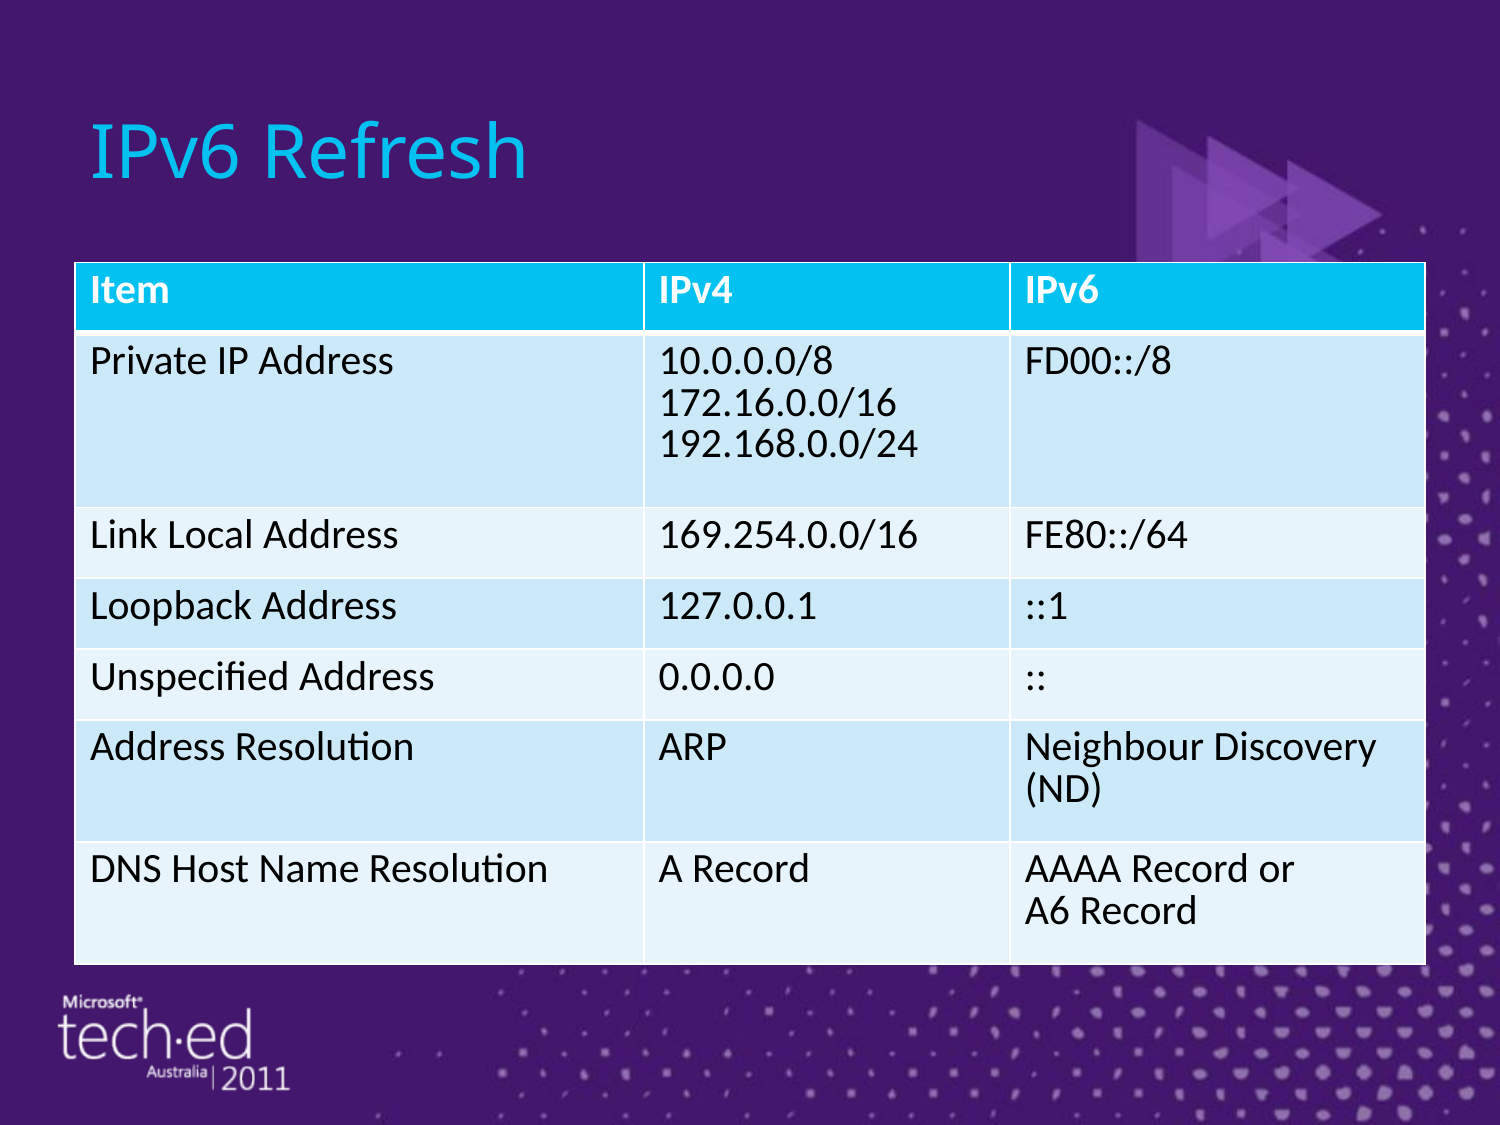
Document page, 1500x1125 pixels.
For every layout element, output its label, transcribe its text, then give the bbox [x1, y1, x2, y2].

table_cell A Record [645, 843, 1009, 963]
table_cell ::1 [1011, 579, 1424, 648]
table_cell 10.0.0.0/8 172.16.0.0/16 192.168.0.0/24 [645, 336, 1009, 507]
table_cell ARP [645, 721, 1009, 841]
table_cell Private IP Address [76, 336, 643, 507]
table_cell Link Local Address [76, 508, 643, 577]
table_cell AAAA Record or A6 Record [1011, 843, 1424, 963]
table_cell FD00::/8 [1011, 336, 1424, 507]
table_cell Address Resolution [76, 721, 643, 841]
table_cell Loopback Address [76, 579, 643, 648]
table_cell 127.0.0.1 [645, 579, 1009, 648]
table_cell Unspecified Address [76, 650, 643, 719]
table_cell :: [1011, 650, 1424, 719]
picture [0, 0, 1500, 1125]
table_cell 169.254.0.0/16 [645, 508, 1009, 577]
table_header IPv6 [1011, 263, 1424, 330]
table_cell DNS Host Name Resolution [76, 843, 643, 963]
table_cell 0.0.0.0 [645, 650, 1009, 719]
table_cell FE80::/64 [1011, 508, 1424, 577]
table_cell Neighbour Discovery (ND) [1011, 721, 1424, 841]
table_header IPv4 [645, 263, 1009, 330]
title IPv6 Refresh [75, 54, 1425, 243]
table_header Item [76, 263, 643, 330]
